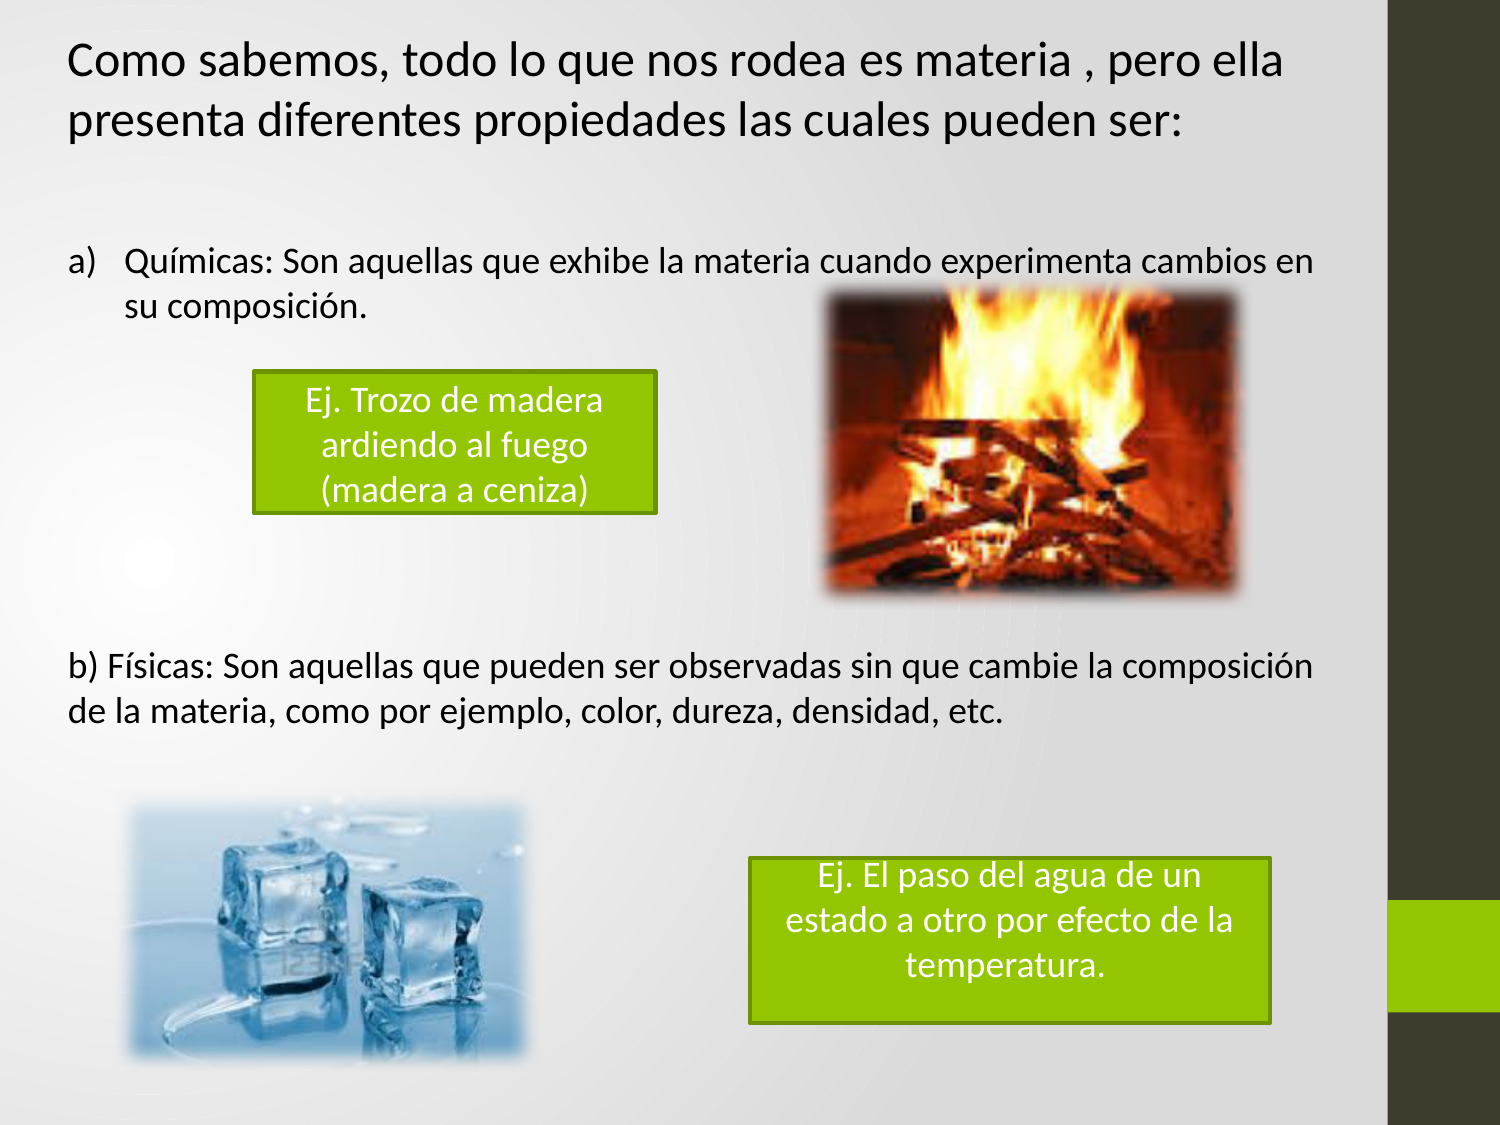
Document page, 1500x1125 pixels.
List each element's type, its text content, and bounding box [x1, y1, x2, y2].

text_box Ej. El paso del agua de un estado a otro por efecto de la temperatura. [748, 856, 1272, 1025]
text_box Ej. Trozo de madera ardiendo al fuego (madera a ceniza) [252, 369, 658, 515]
picture [808, 274, 1255, 611]
picture [111, 786, 543, 1074]
text_box Como sabemos, todo lo que nos rodea es materia , pero ella presenta diferentes propiedades las cuales pueden ser: Químicas: Son aquellas que exhibe la materia cuando experimenta cambios en su composición. b) Físicas: Son aquellas que pueden ser observadas sin que cambie la composición de la materia, como por ejemplo, color, dureza, densidad, etc. [53, 19, 1366, 919]
